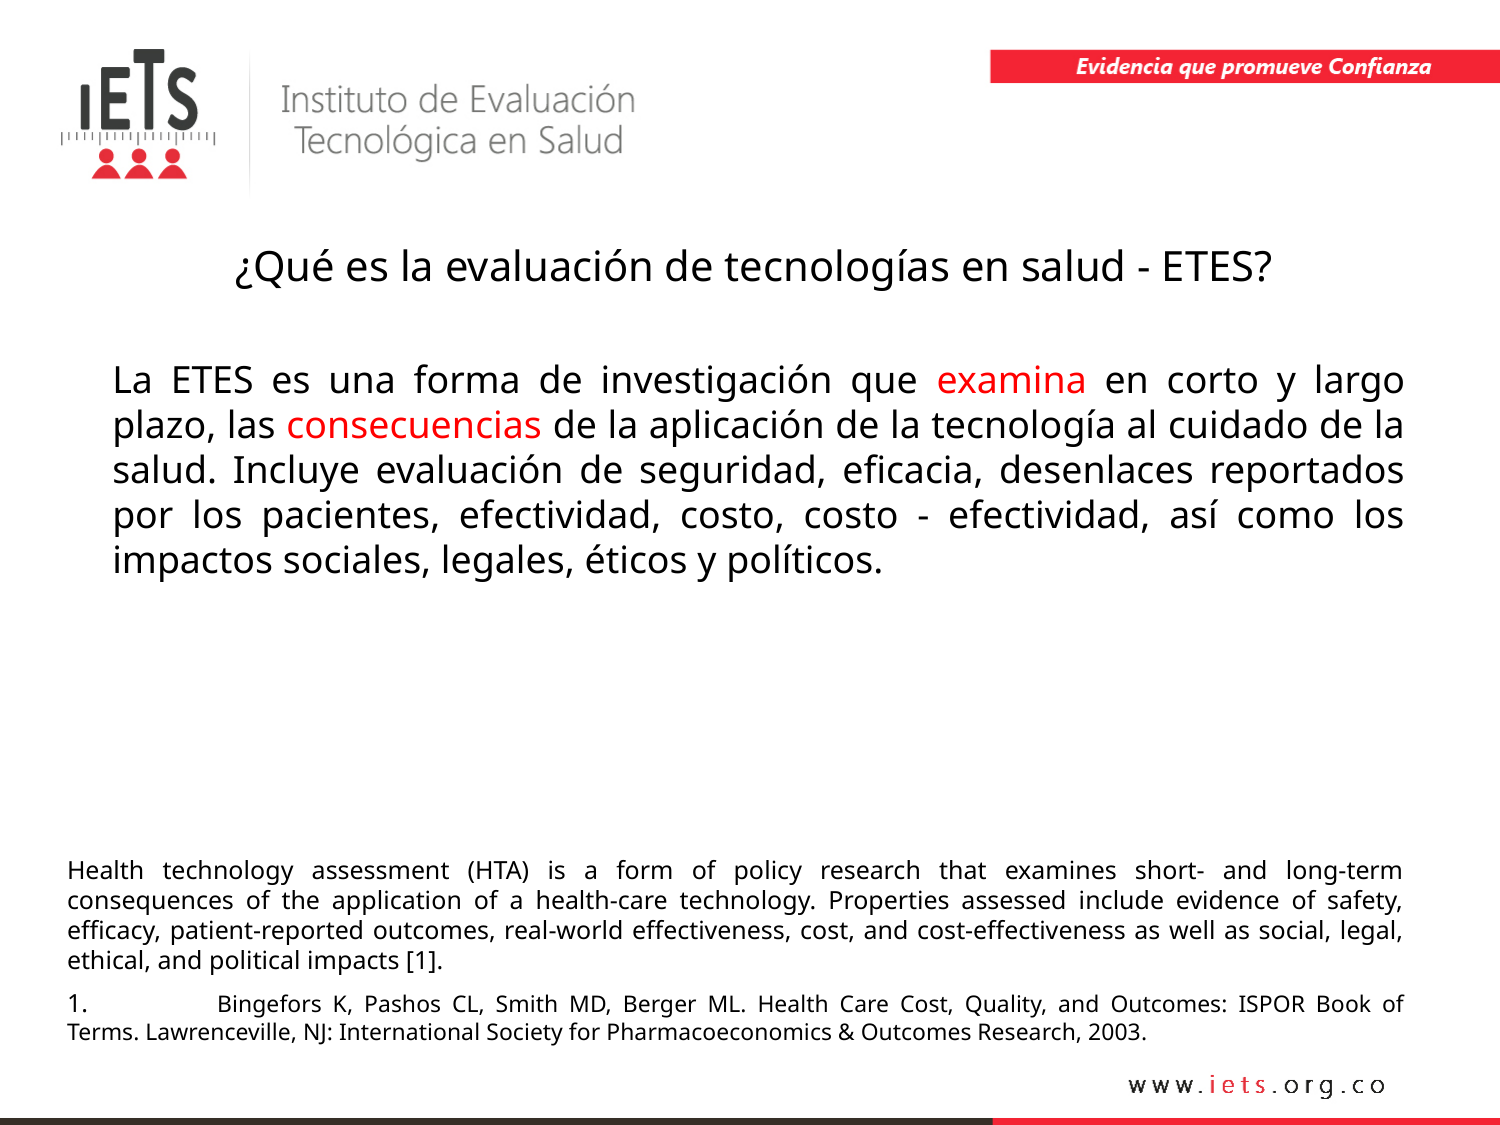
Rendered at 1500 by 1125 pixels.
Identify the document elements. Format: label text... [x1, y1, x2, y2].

picture [0, 0, 1500, 1125]
text_box ¿Qué es la evaluación de tecnologías en salud - ETES? [4, 215, 1500, 314]
text_box Health technology assessment (HTA) is a form of policy research that examines short- and long-term consequences of the application of a health-care technology. Properties assessed include evidence of safety, efficacy, patient-reported outcomes, real-world effectiveness, cost, and cost-effectiveness as well as social, legal, ethical, and political impacts [1]. 1. Bingefors K, Pashos CL, Smith MD, Berger ML. Health Care Cost, Quality, and Outcomes: ISPOR Book of Terms. Lawrenceville, NJ: International Society for Pharmacoeconomics & Outcomes Research, 2003. [52, 847, 1421, 1097]
text_box La ETES es una forma de investigación que examina en corto y largo plazo, las consecuencias de la aplicación de la tecnología al cuidado de la salud. Incluye evaluación de seguridad, eficacia, desenlaces reportados por los pacientes, efectividad, costo, costo - efectividad, así como los impactos sociales, legales, éticos y políticos. [97, 348, 1421, 589]
